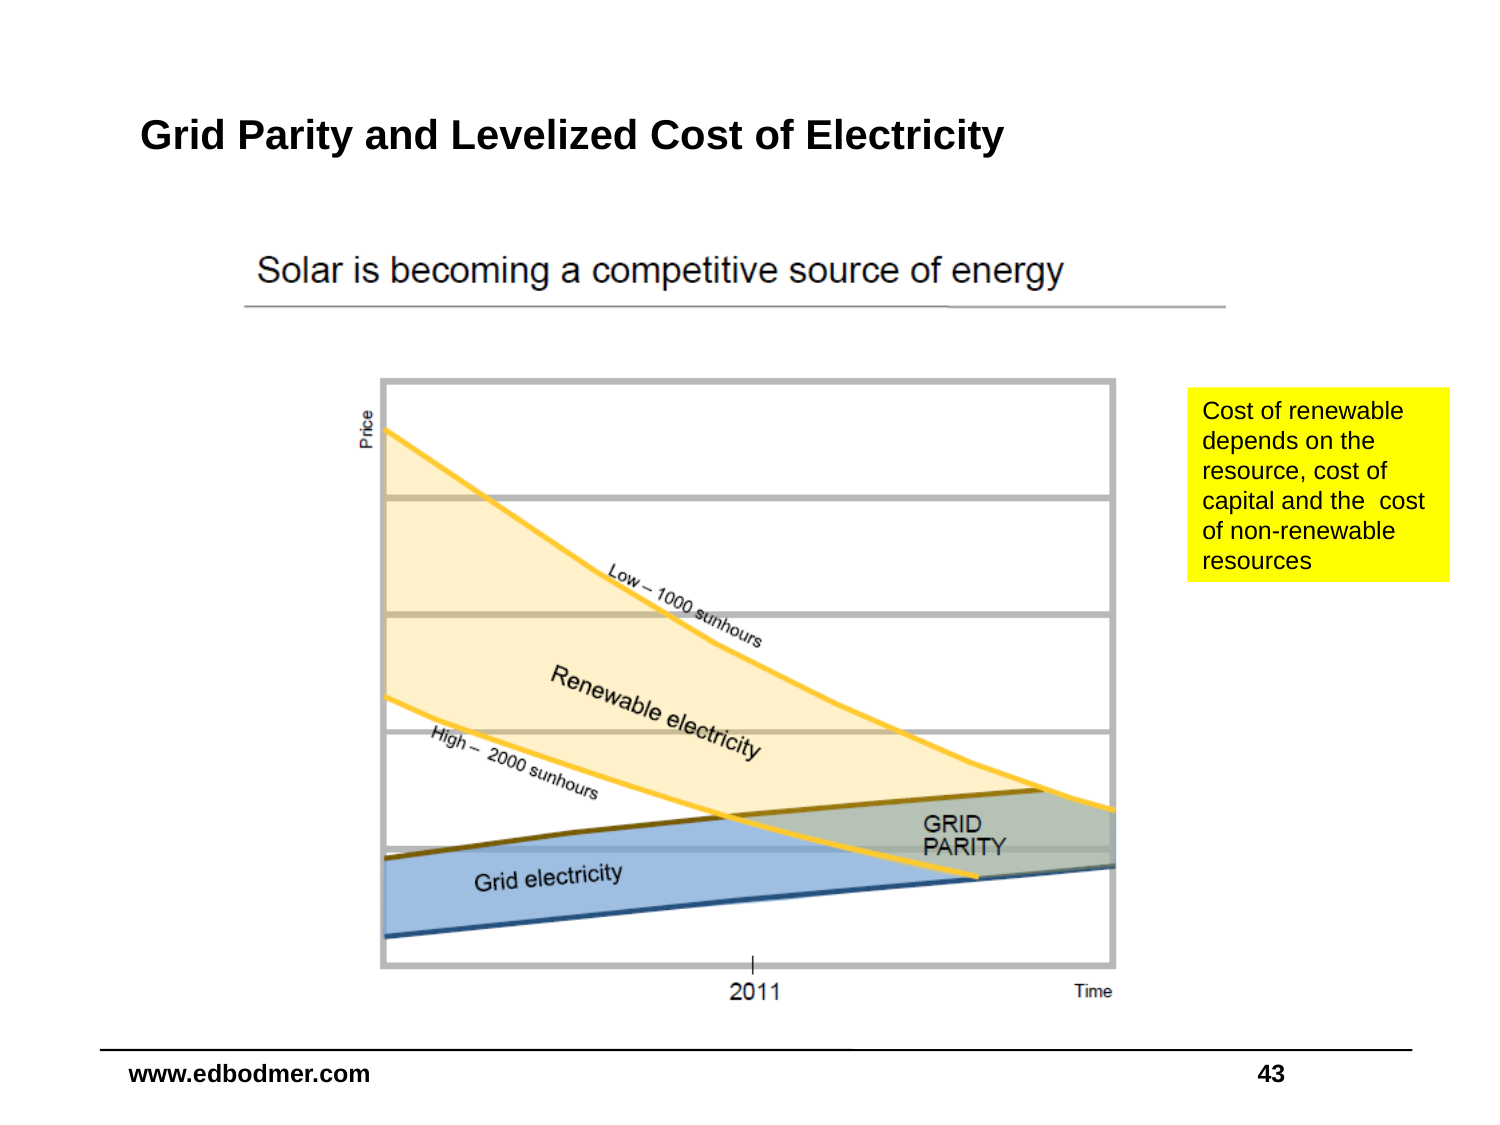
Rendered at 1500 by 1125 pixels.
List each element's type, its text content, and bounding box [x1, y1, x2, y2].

title Grid Parity and Levelized Cost of Electricity [124, 99, 1288, 226]
text_box Cost of renewable depends on the resource, cost of capital and the cost of non-renewable resources [1231, 387, 1450, 582]
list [224, 224, 1227, 1036]
